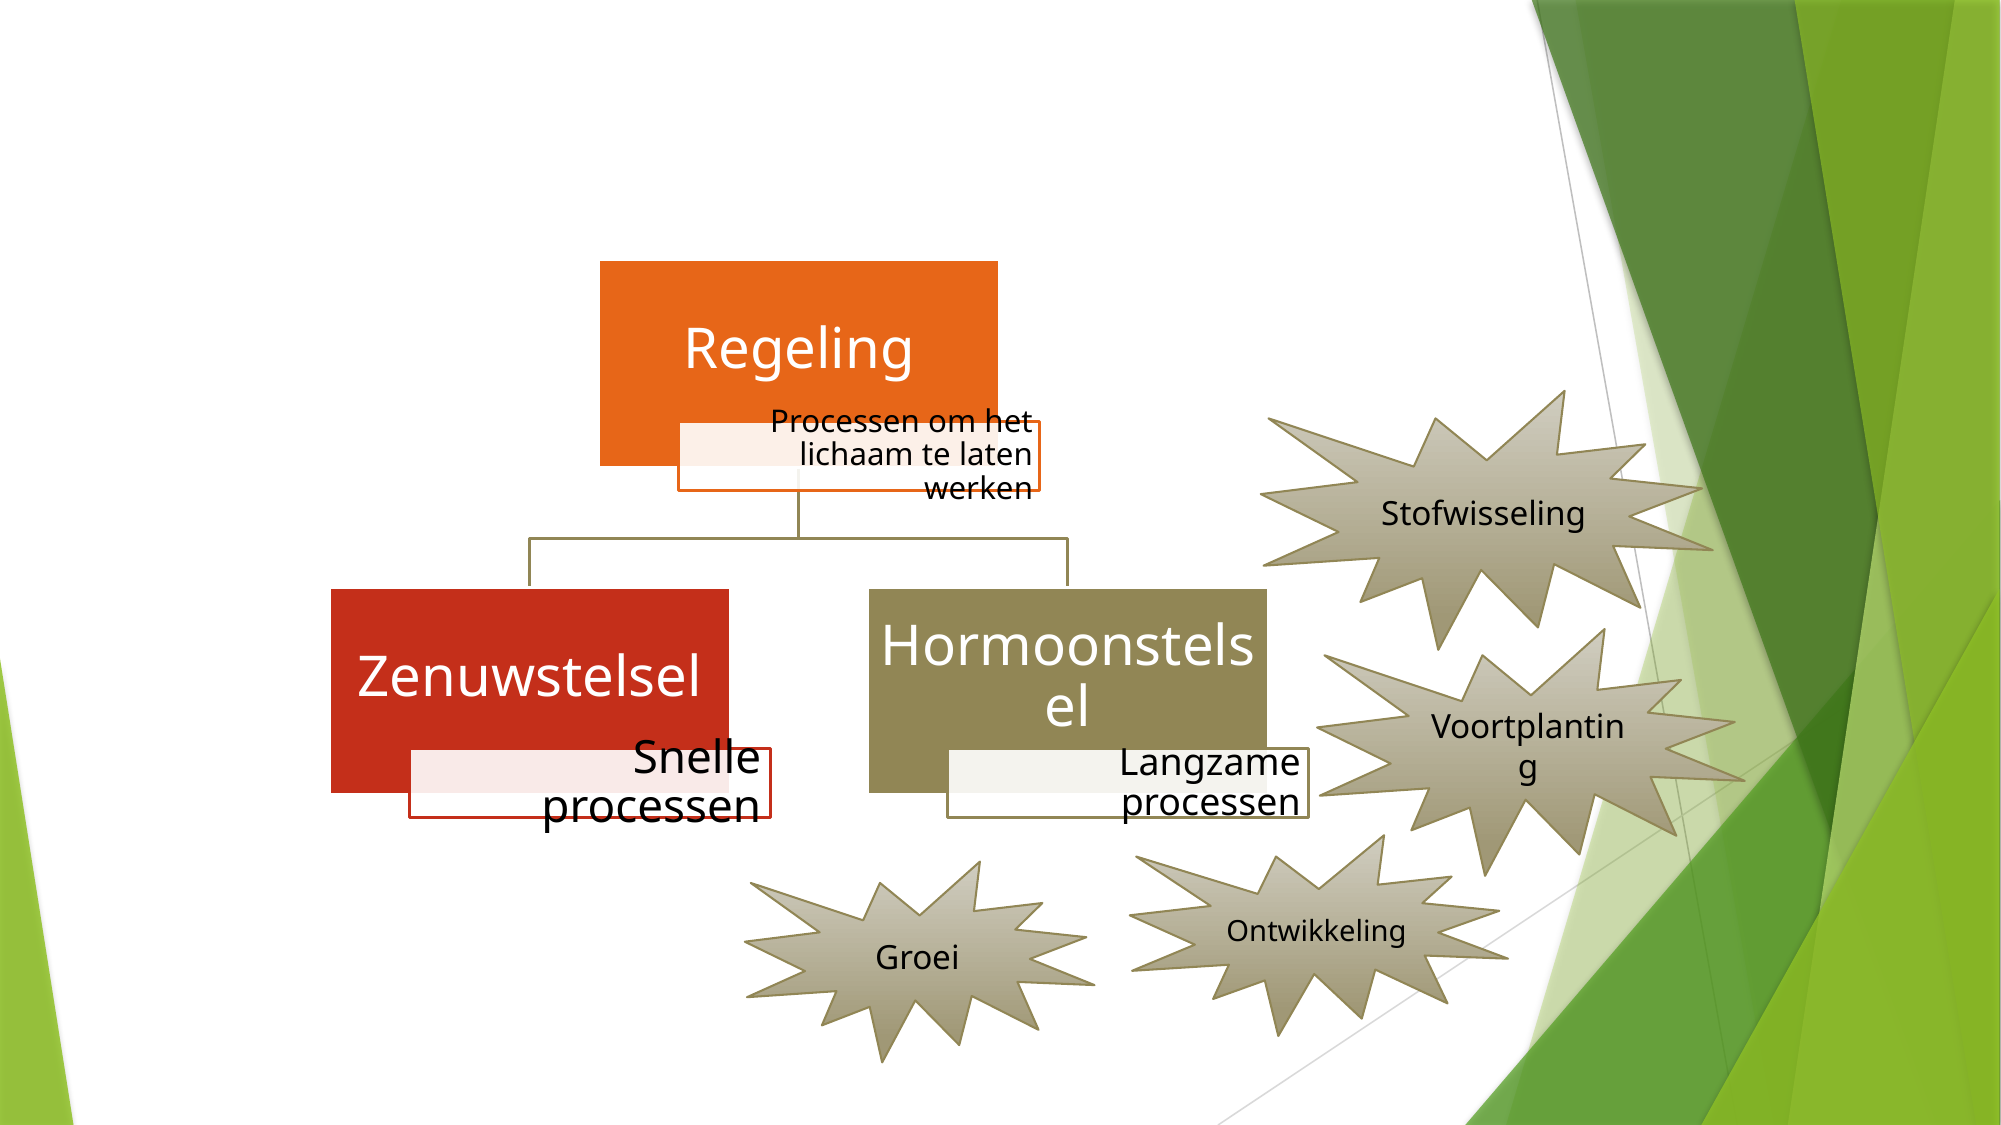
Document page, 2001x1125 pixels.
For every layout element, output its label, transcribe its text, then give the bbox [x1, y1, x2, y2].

text_box Groei [743, 881, 1096, 1064]
text_box Stofwisseling [1323, 389, 1714, 651]
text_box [318, 205, 1320, 873]
text_box Voortplanting [1323, 628, 1746, 877]
text_box Ontwikkeling [1128, 834, 1510, 1038]
